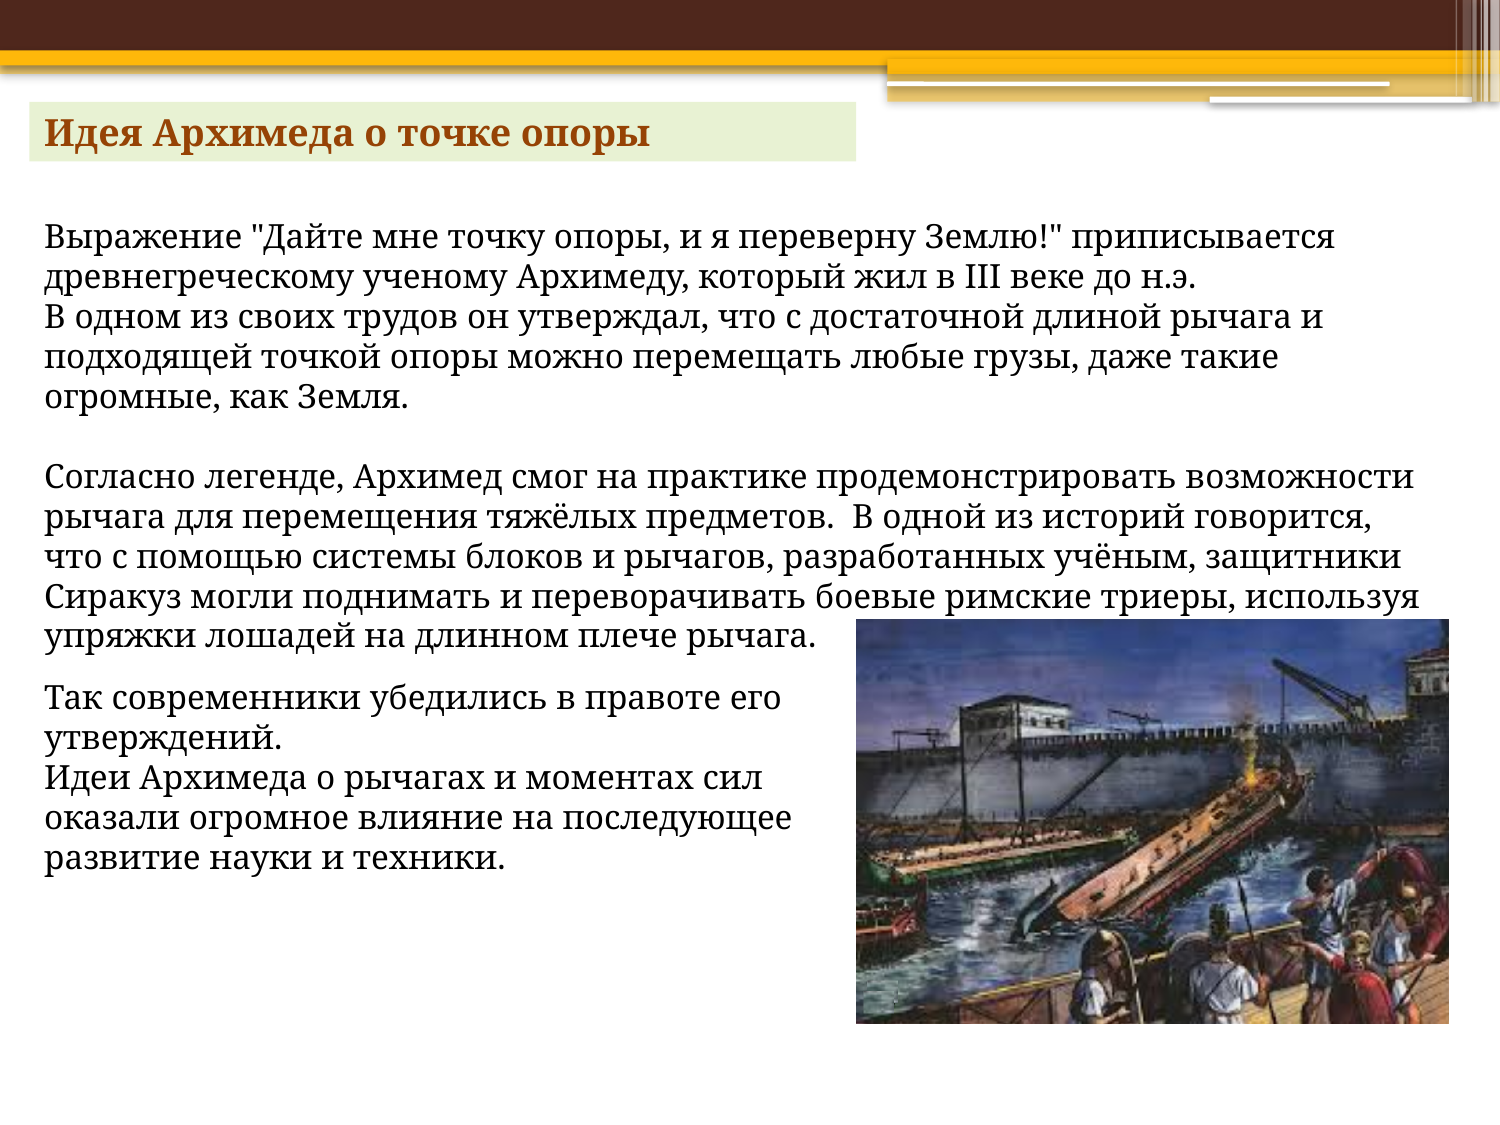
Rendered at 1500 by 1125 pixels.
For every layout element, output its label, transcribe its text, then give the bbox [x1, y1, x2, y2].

text_box Так современники убедились в правоте его утверждений. Идеи Архимеда о рычагах и моментах сил оказали огромное влияние на последующее развитие науки и техники. [29, 668, 821, 884]
text_box Идея Архимеда о точке опоры [29, 101, 857, 162]
picture [855, 619, 1449, 1024]
text_box Выражение "Дайте мне точку опоры, и я переверну Землю!" приписывается древнегреческому ученому Архимеду, который жил в III веке до н.э. В одном из своих трудов он утверждал, что с достаточной длиной рычага и подходящей точкой опоры можно перемещать любые грузы, даже такие огромные, как Земля. Согласно легенде, Архимед смог на практике продемонстрировать возможности рычага для перемещения тяжёлых предметов. В одной из историй говорится, что с помощью системы блоков и рычагов, разработанных учёным, защитники Сиракуз могли поднимать и переворачивать боевые римские триеры, используя упряжки лошадей на длинном плече рычага. [29, 208, 1447, 662]
